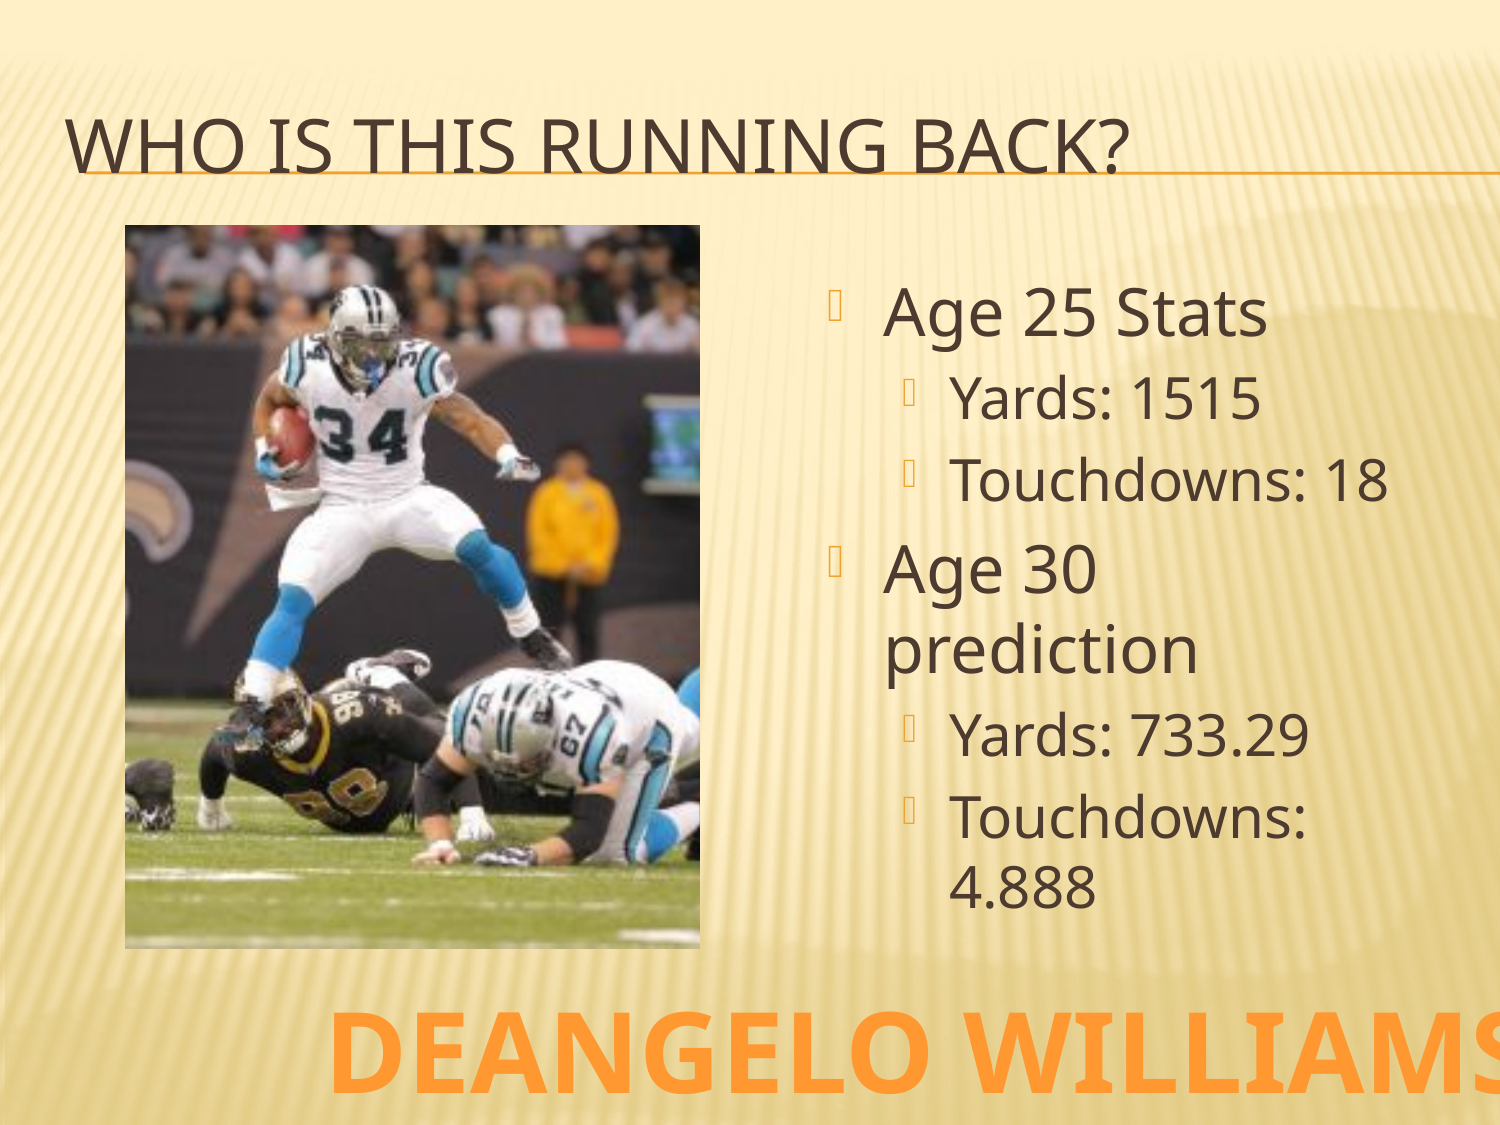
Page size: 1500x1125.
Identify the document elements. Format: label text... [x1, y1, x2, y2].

text_box Deangelo williams [309, 973, 1500, 1124]
list Age 25 Stats Yards: 1515 Touchdowns: 18 Age 30 prediction Yards: 733.29 Touchdowns: 4.888 [812, 262, 1425, 973]
title Who is this running back? [50, 75, 1475, 213]
picture [124, 224, 701, 950]
